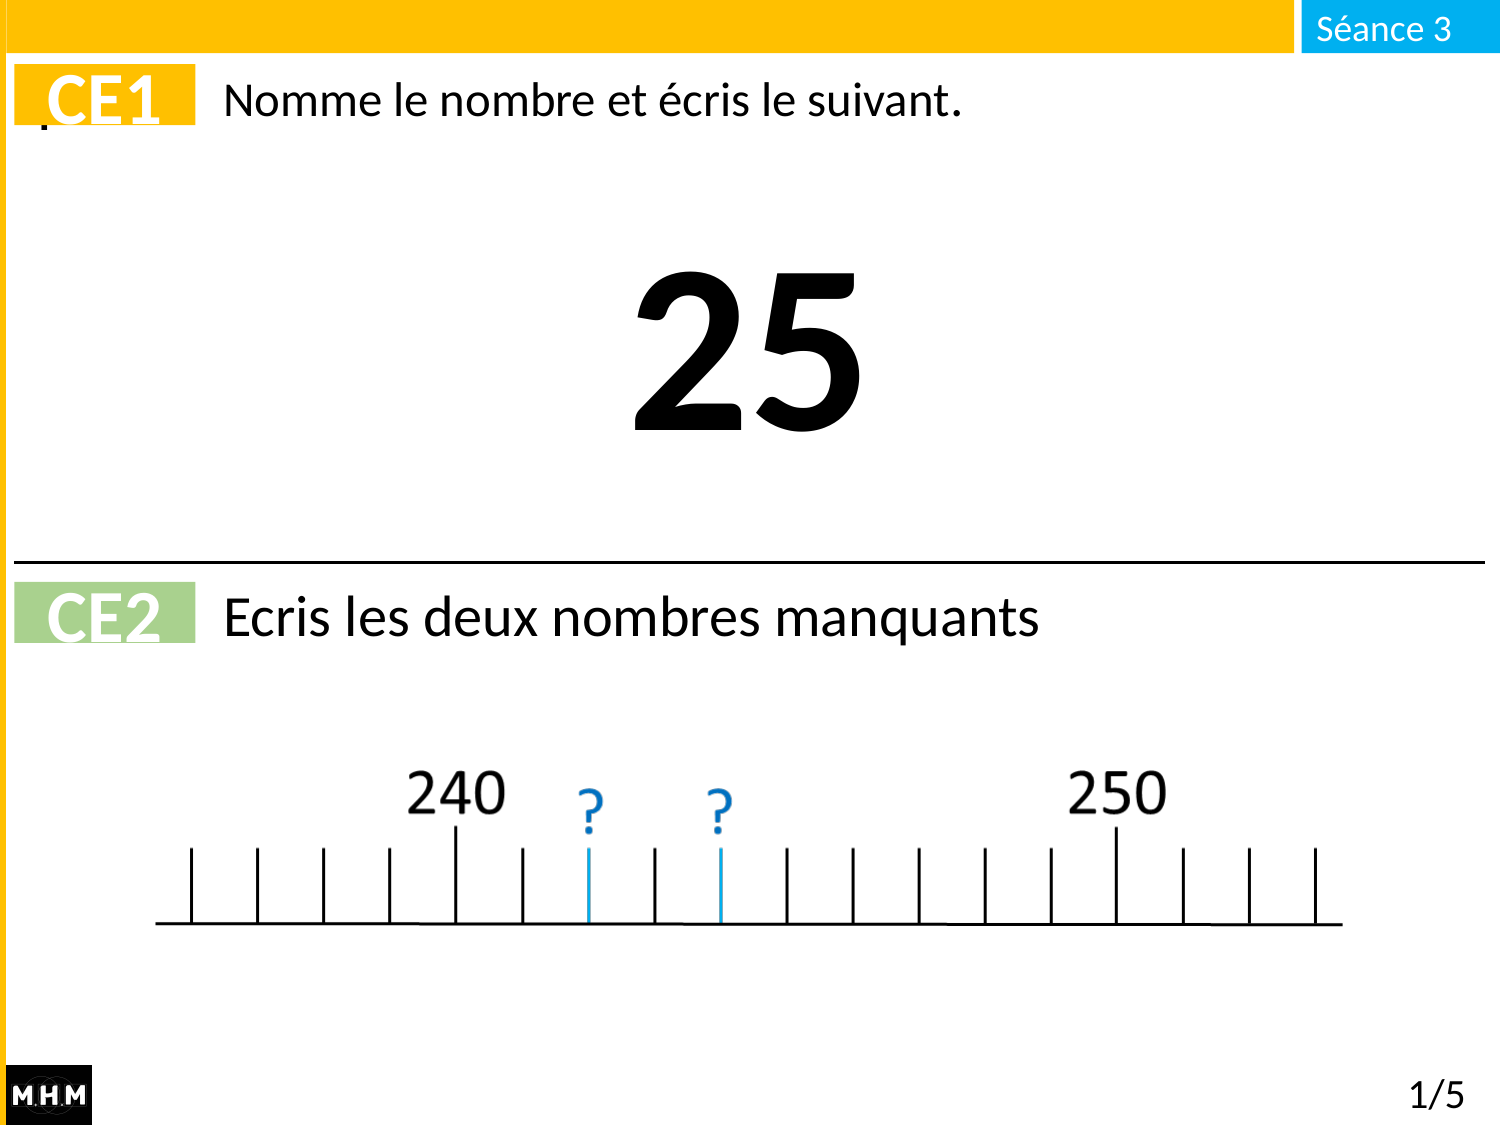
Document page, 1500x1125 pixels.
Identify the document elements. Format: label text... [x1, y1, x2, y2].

picture [6, 1065, 92, 1125]
list 1/5 [1373, 1064, 1500, 1125]
text_box CE2 [13, 581, 196, 644]
text_box CE1 [13, 63, 196, 126]
text_box 25 [598, 181, 902, 486]
picture [155, 731, 1345, 927]
title Ecris les deux nombres manquants [208, 573, 1500, 662]
text_box Nomme le nombre et écris le suivant. [208, 62, 1446, 136]
